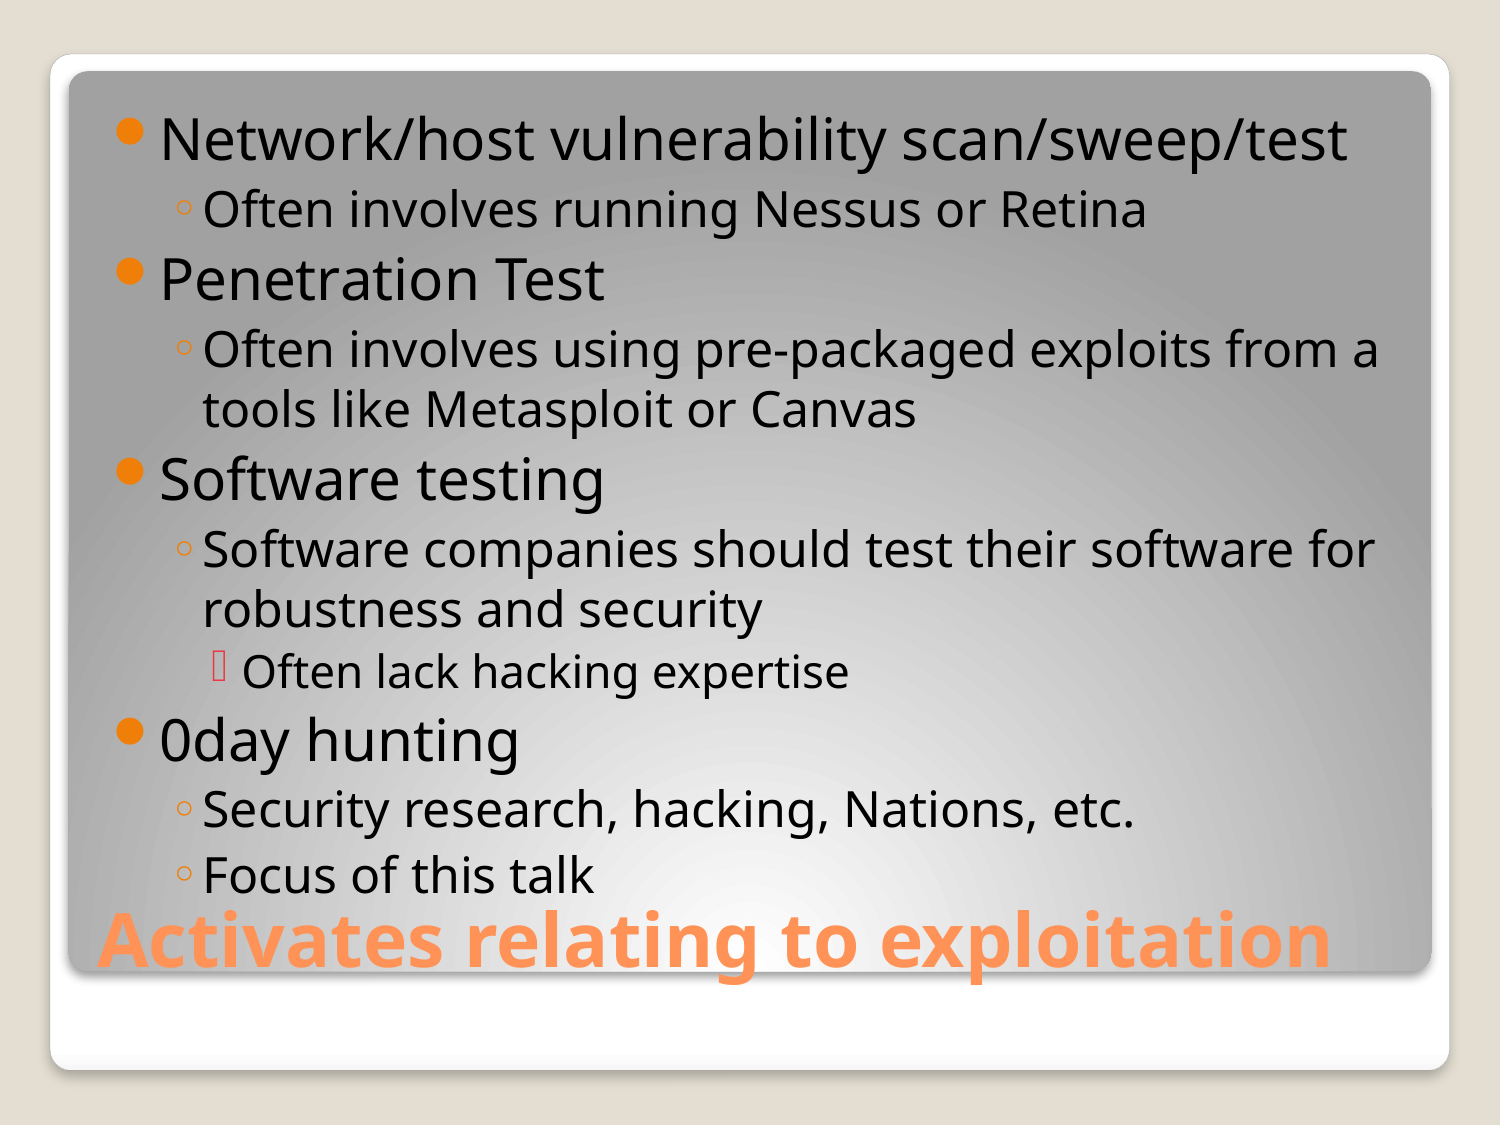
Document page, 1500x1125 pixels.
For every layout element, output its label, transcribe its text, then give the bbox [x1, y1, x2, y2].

title Activates relating to exploitation [82, 913, 1425, 990]
list Network/host vulnerability scan/sweep/test Often involves running Nessus or Retina Penetration Test Often involves using pre-packaged exploits from a tools like Metasploit or Canvas Software testing Software companies should test their software for robustness and security Often lack hacking expertise 0day hunting Security research, hacking, Nations, etc. Focus of this talk [82, 86, 1463, 913]
